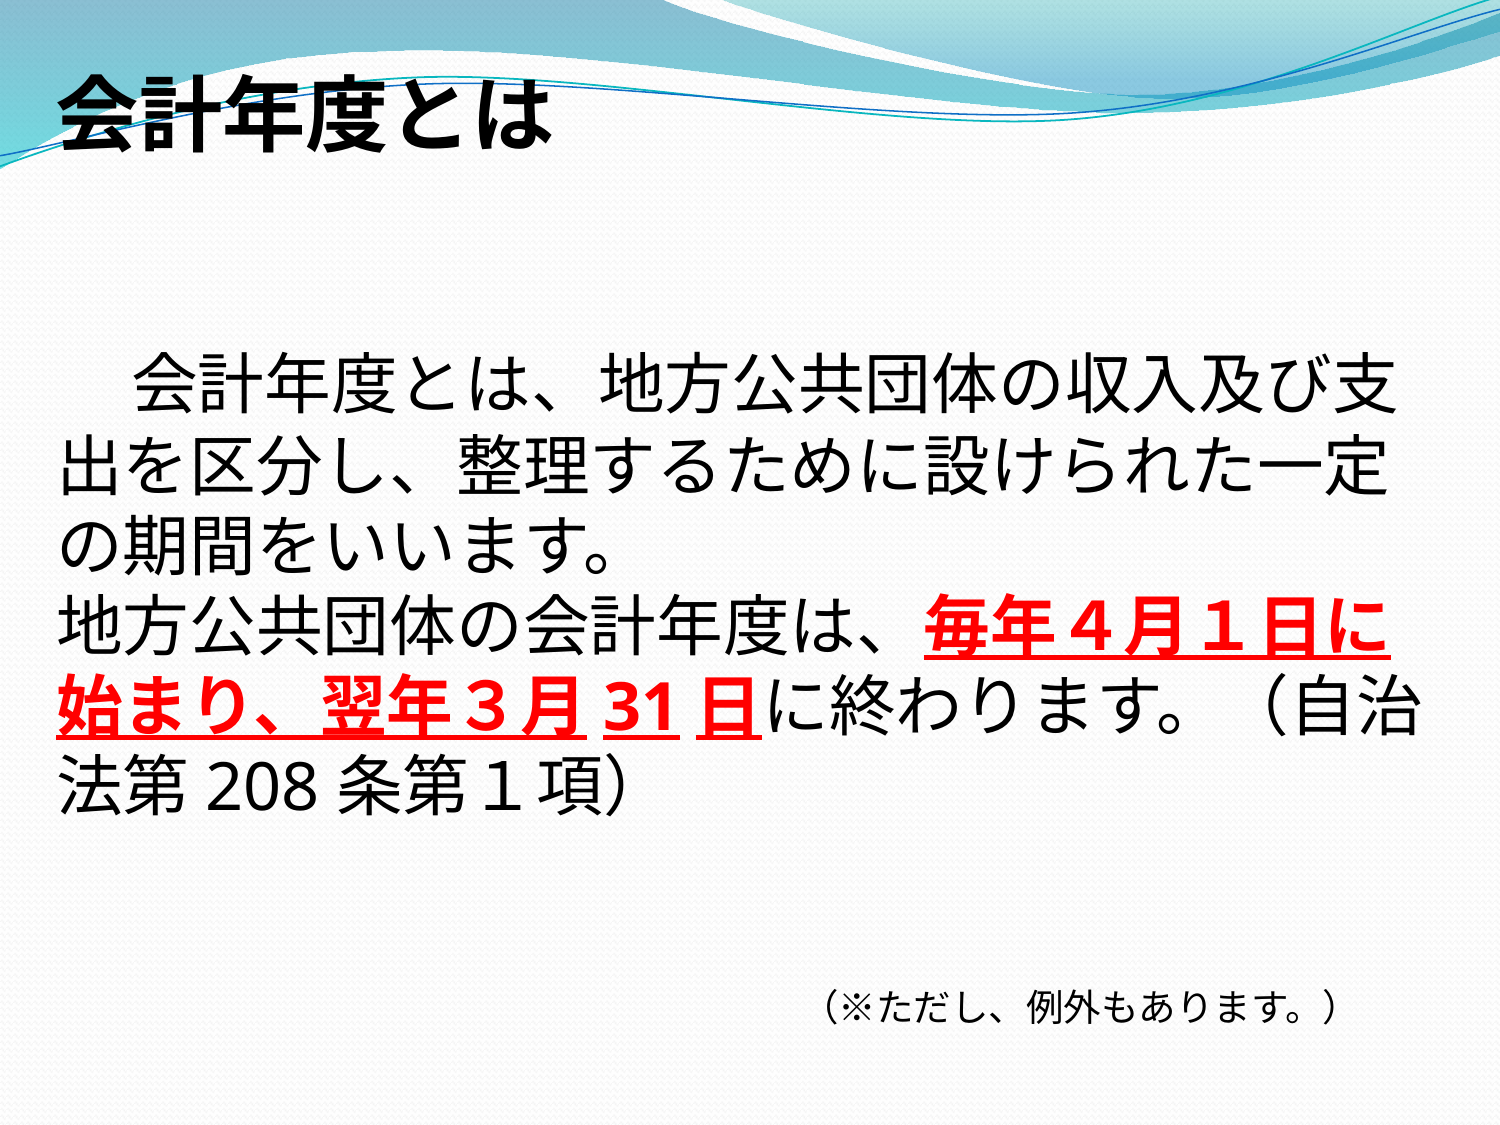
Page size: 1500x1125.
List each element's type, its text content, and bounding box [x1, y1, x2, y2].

text_box 会計年度とは、地方公共団体の収入及び支出を区分し、整理するために設けられた一定の期間をいいます。 地方公共団体の会計年度は、毎年４月１日に始まり、翌年３月31日に終わります。（自治法第208条第１項） [41, 326, 1458, 831]
text_box （※ただし、例外もあります。） [749, 976, 1458, 1036]
text_box 会計年度とは [41, 54, 1424, 170]
